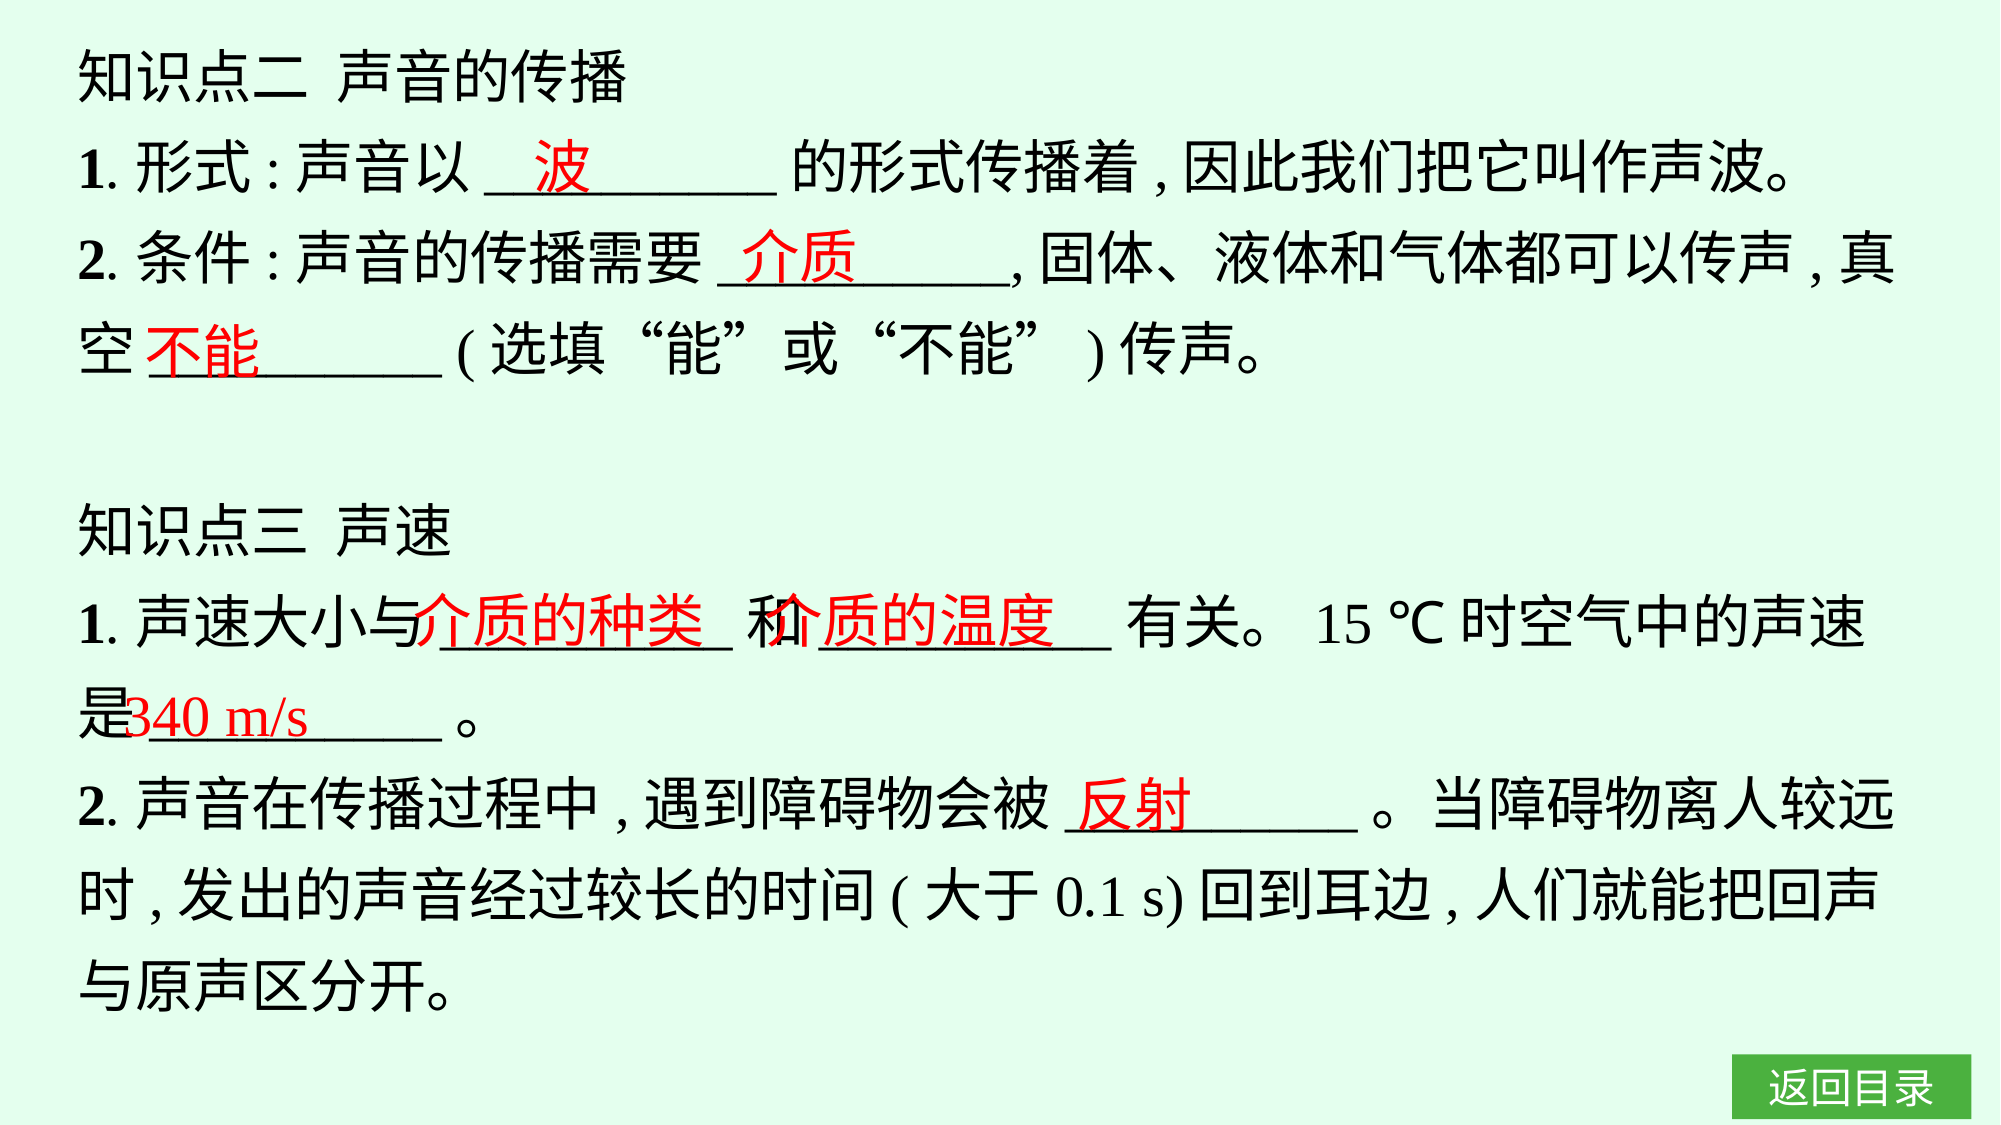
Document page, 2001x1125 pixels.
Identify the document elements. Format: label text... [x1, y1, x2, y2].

text_box 知识点二 声音的传播 1.形式:声音以__________的形式传播着,因此我们把它叫作声波。 2.条件:声音的传播需要__________,固体、液体和气体都可以传声,真空__________ (选填“能”或“不能”)传声。 知识点三 声速 1.声速大小与__________和__________有关。15 ℃时空气中的声速是__________。 2.声音在传播过程中,遇到障碍物会被__________。当障碍物离人较远时,发出的声音经过较长的时间(大于0.1 s)回到耳边,人们就能把回声与原声区分开。 [62, 11, 1938, 1027]
text_box 不能 [129, 286, 290, 393]
text_box 波 [519, 101, 621, 208]
text_box 介质 [726, 191, 886, 298]
text_box 340 m/s [108, 650, 340, 756]
text_box 介质的种类 [399, 556, 734, 662]
text_box 反射 [1061, 739, 1221, 846]
text_box 介质的温度 [749, 556, 1084, 662]
